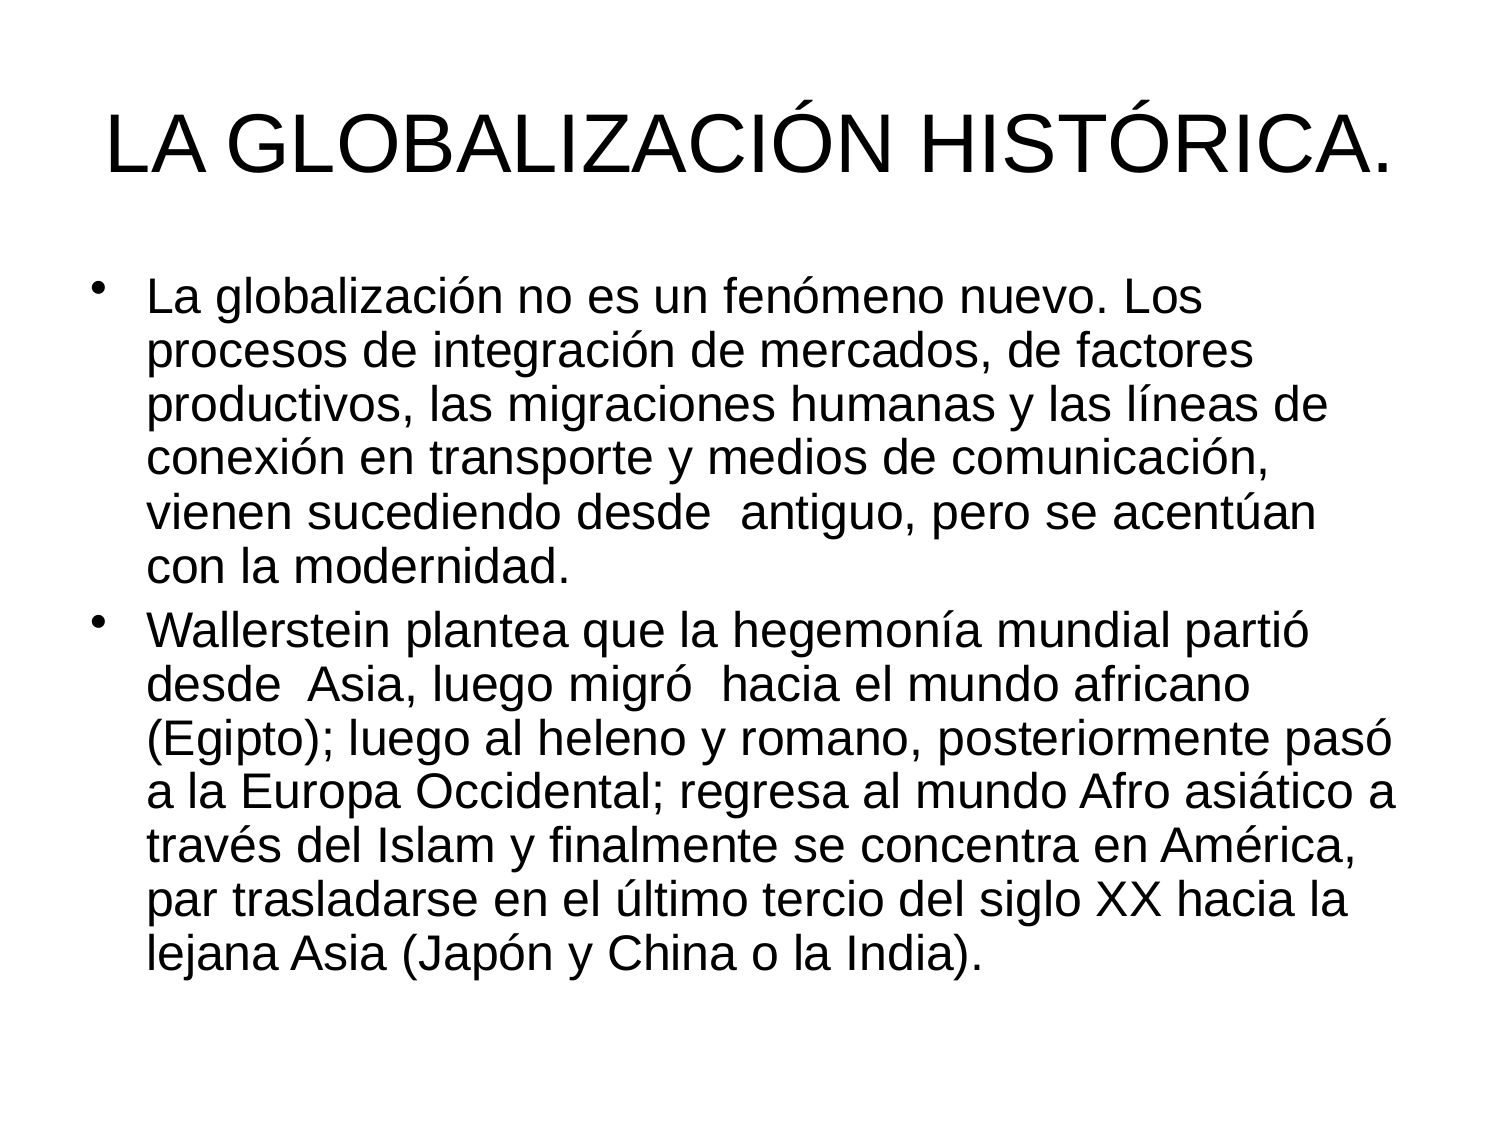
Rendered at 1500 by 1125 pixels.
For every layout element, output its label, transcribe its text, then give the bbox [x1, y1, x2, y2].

title LA GLOBALIZACIÓN HISTÓRICA. [74, 44, 1426, 233]
list La globalización no es un fenómeno nuevo. Los procesos de integración de mercados, de factores productivos, las migraciones humanas y las líneas de conexión en transporte y medios de comunicación, vienen sucediendo desde antiguo, pero se acentúan con la modernidad. Wallerstein plantea que la hegemonía mundial partió desde Asia, luego migró hacia el mundo africano (Egipto); luego al heleno y romano, posteriormente pasó a la Europa Occidental; regresa al mundo Afro asiático a través del Islam y finalmente se concentra en América, par trasladarse en el último tercio del siglo XX hacia la lejana Asia (Japón y China o la India). [74, 262, 1426, 1006]
